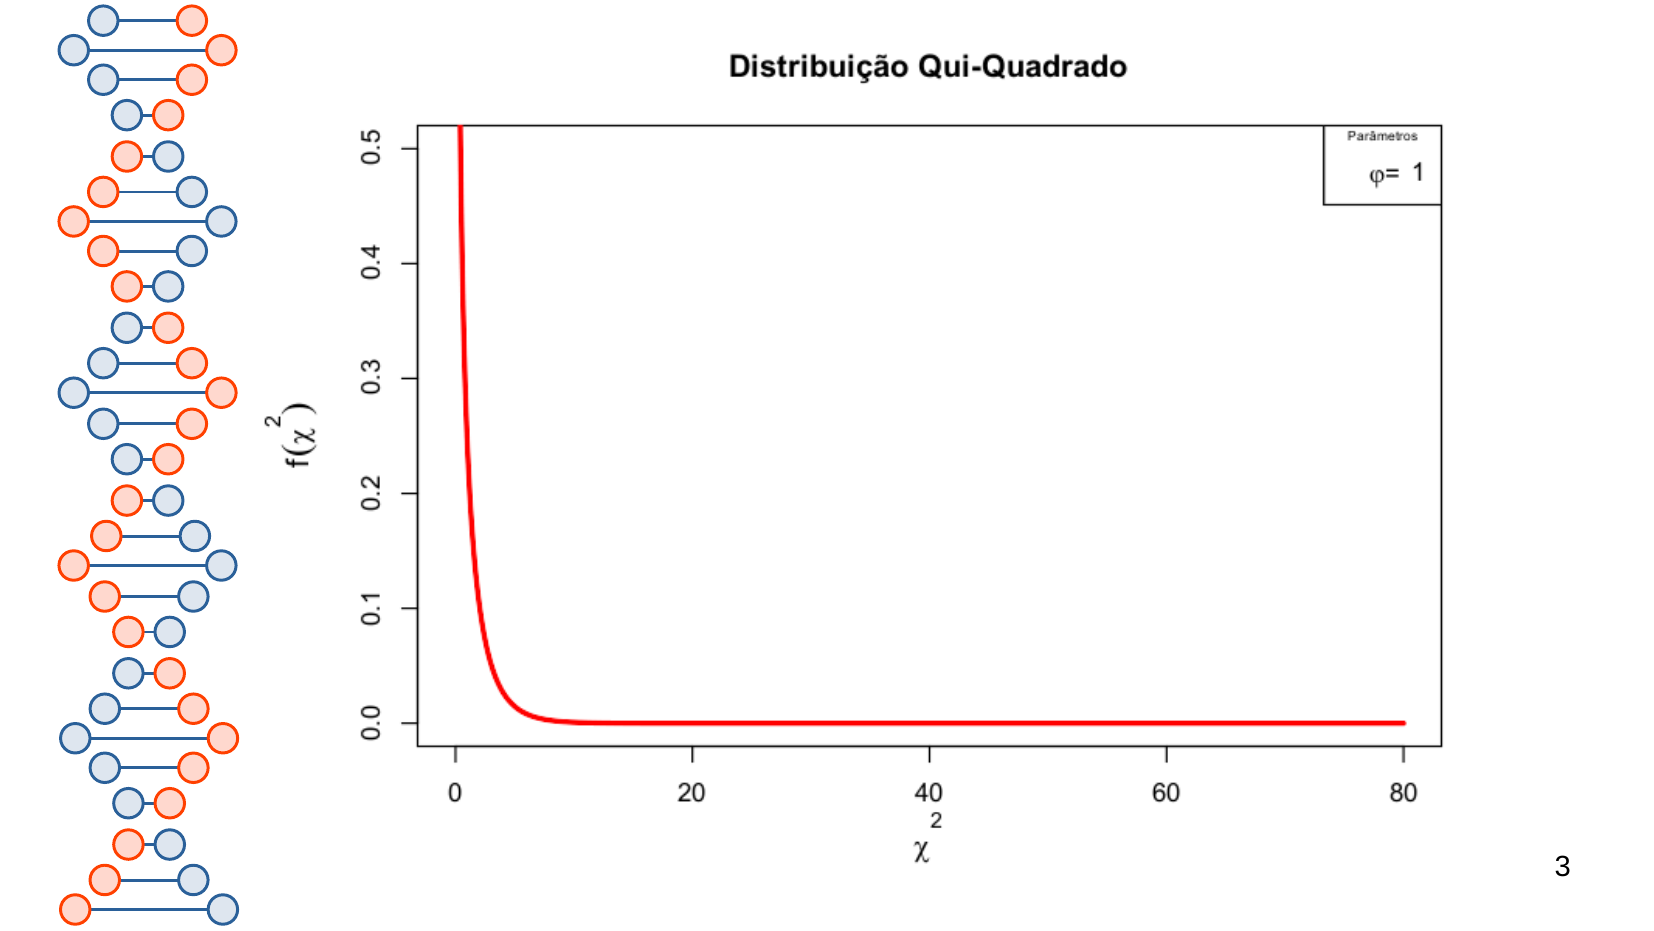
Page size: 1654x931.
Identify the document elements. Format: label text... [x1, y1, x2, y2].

picture [262, 1, 1503, 931]
slide_number 3 [1503, 847, 1571, 912]
